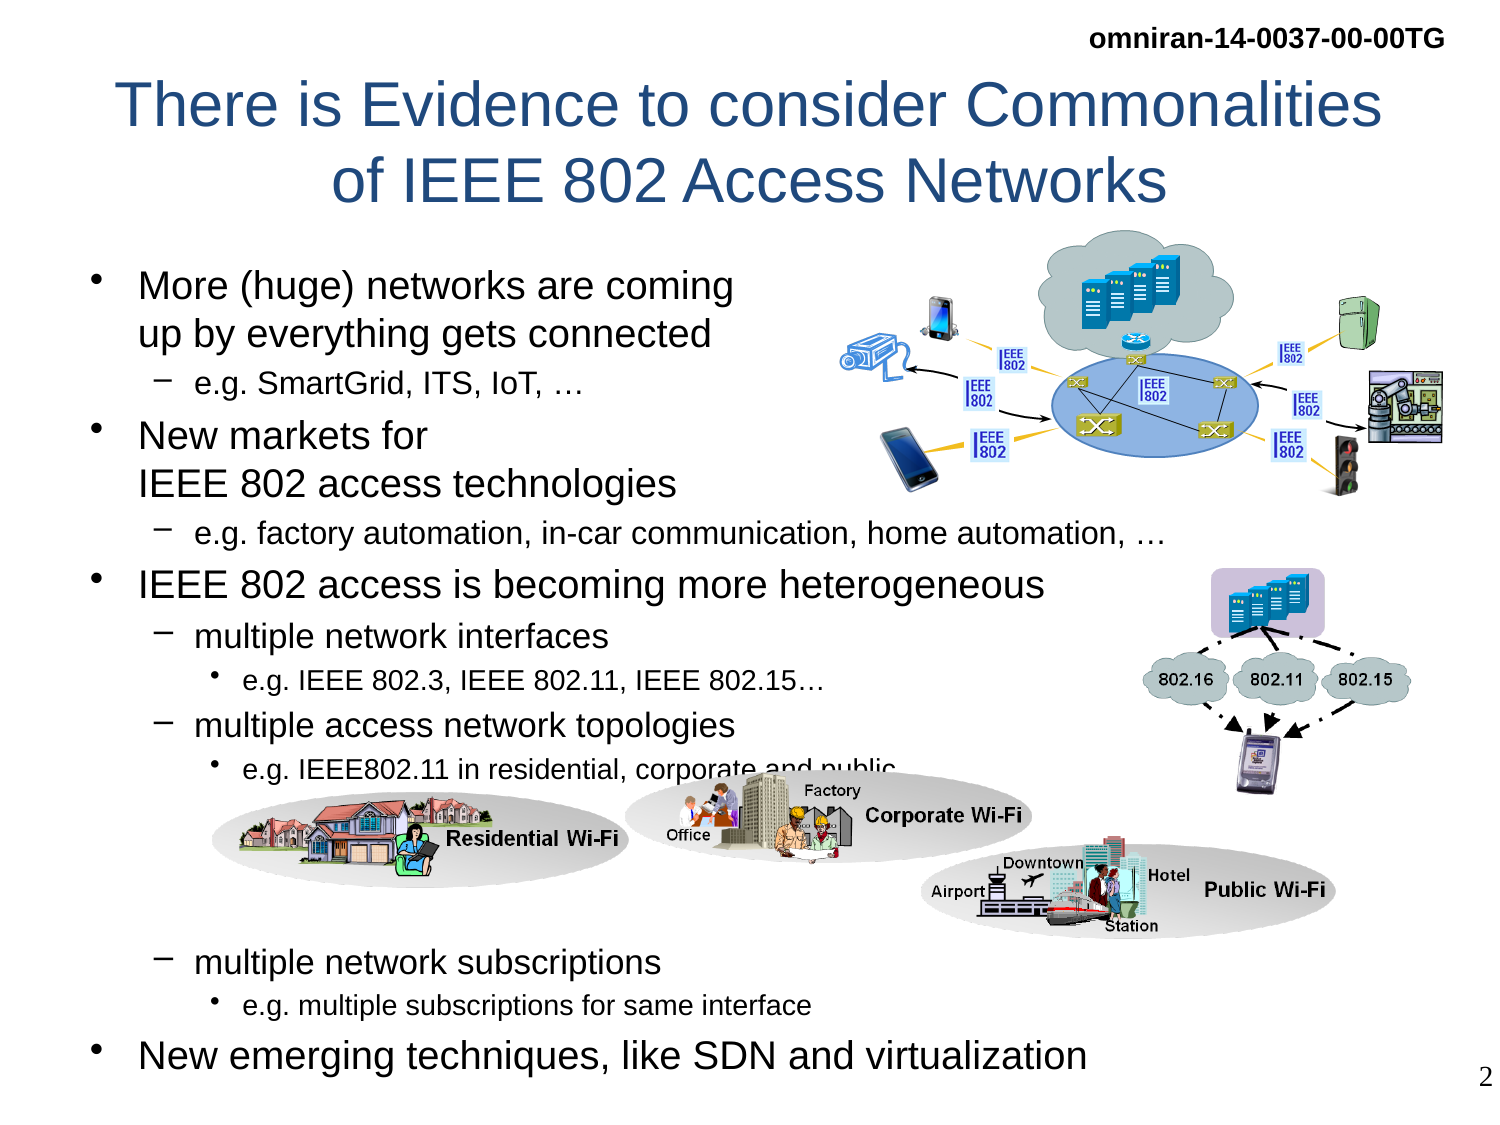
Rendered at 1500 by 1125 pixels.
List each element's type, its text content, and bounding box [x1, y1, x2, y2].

title There is Evidence to consider Commonalities of IEEE 802 Access Networks [75, 45, 1425, 233]
picture [210, 768, 1339, 940]
list More (huge) networks are coming up by everything gets connected e.g. SmartGrid, ITS, IoT, … New markets for IEEE 802 access technologies e.g. factory automation, in-car communication, home automation, … IEEE 802 access is becoming more heterogeneous multiple network interfaces e.g. IEEE 802.3, IEEE 802.11, IEEE 802.15… multiple access network topologies e.g. IEEE802.11 in residential, corporate and public multiple network subscriptions e.g. multiple subscriptions for same interface New emerging techniques, like SDN and virtualization [75, 252, 1425, 1087]
picture [1140, 566, 1413, 797]
picture [838, 228, 1445, 497]
